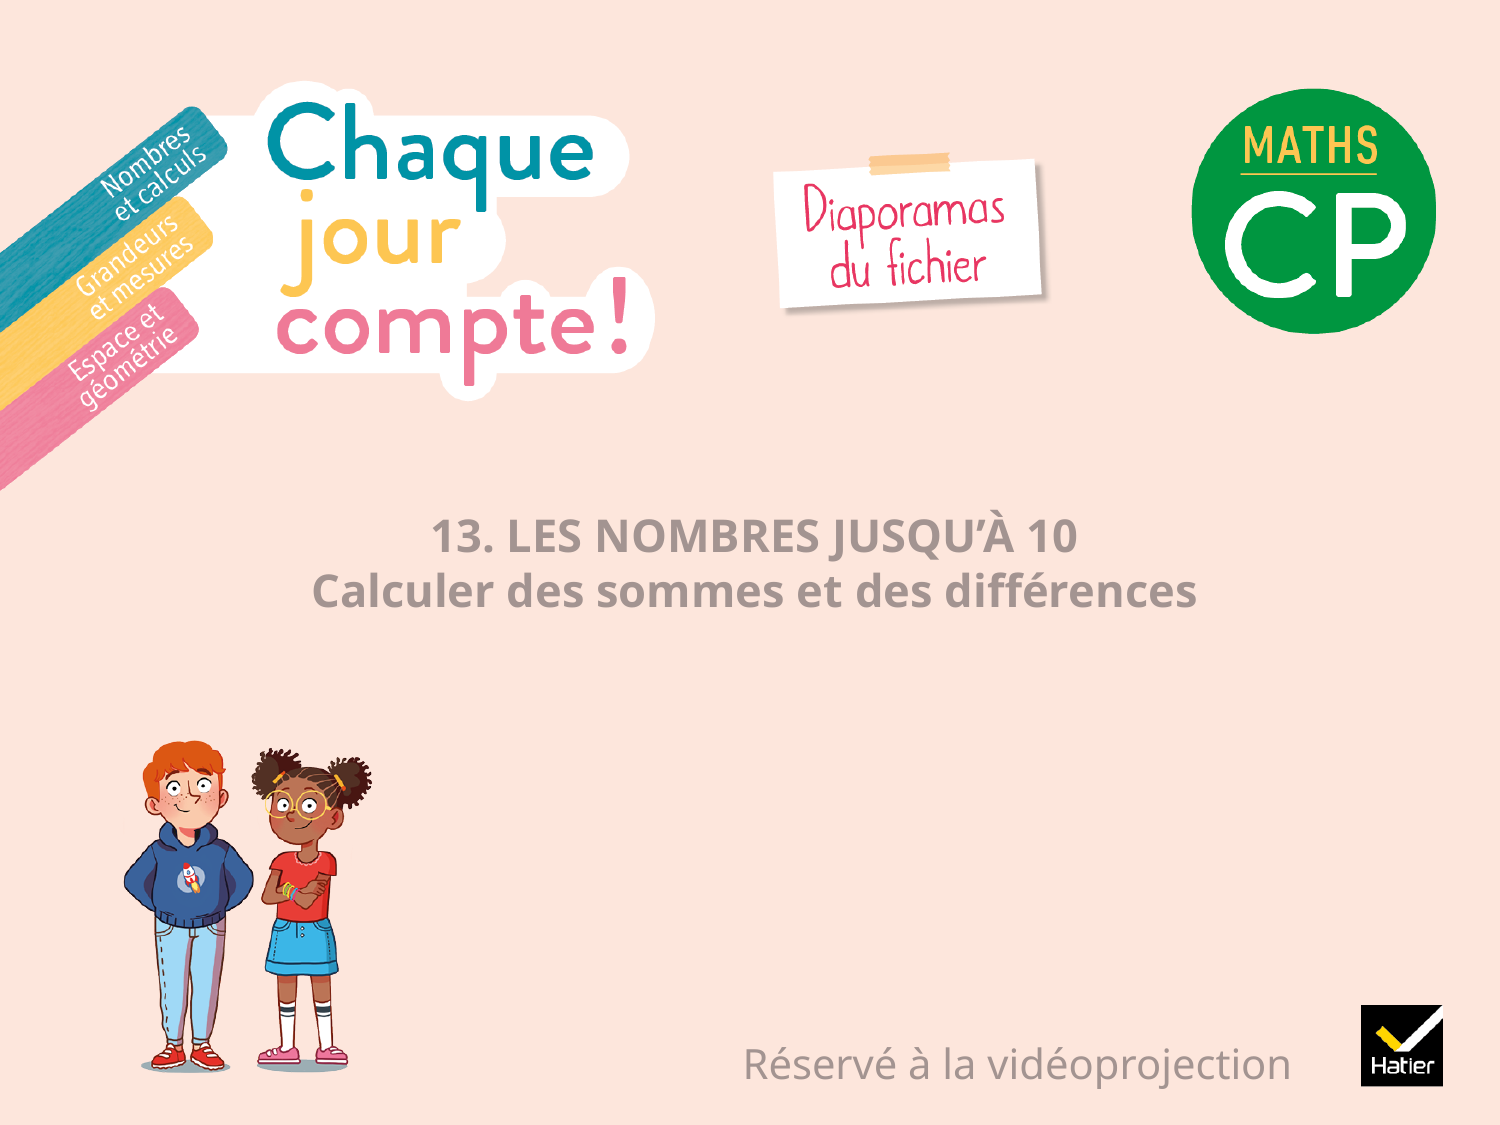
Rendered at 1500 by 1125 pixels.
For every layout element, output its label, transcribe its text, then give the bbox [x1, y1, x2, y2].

title 13. LES NOMBRES JUSQU’À 10 Calculer des sommes et des différences [54, 497, 1455, 628]
picture [0, 0, 1500, 1125]
text_box Réservé à la vidéoprojection [727, 1027, 1453, 1110]
